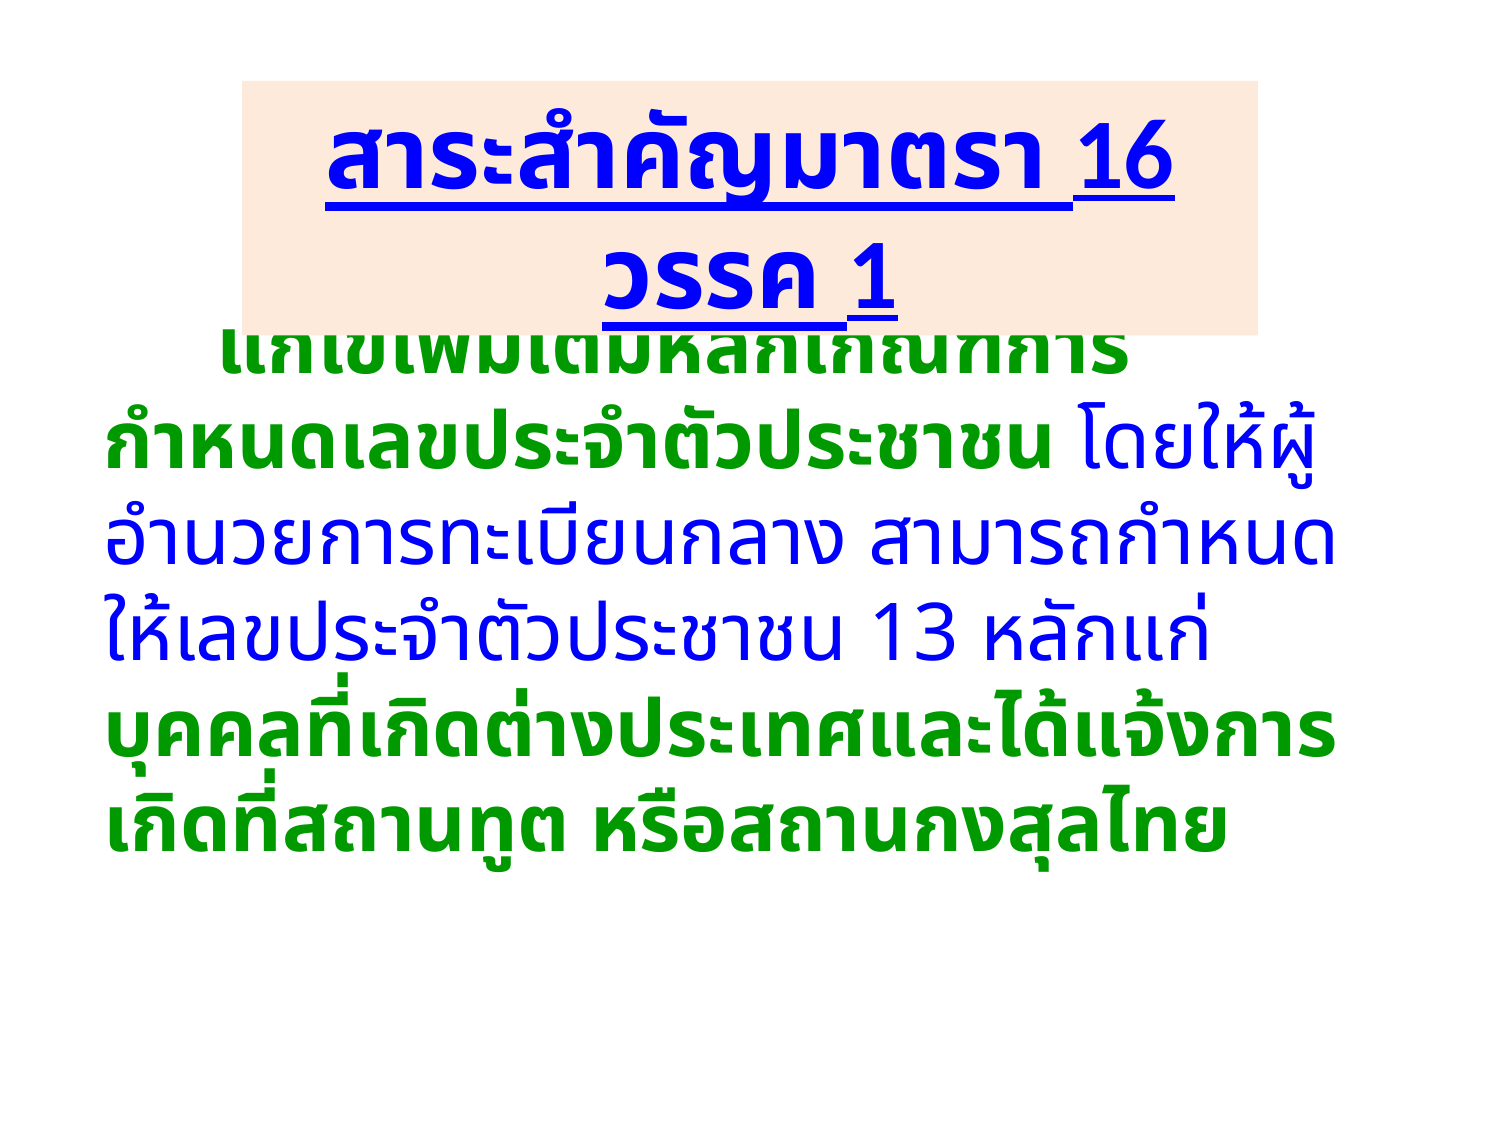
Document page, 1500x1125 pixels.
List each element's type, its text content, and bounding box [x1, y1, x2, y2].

text_box สาระสำคัญมาตรา 16 วรรค 1 [242, 80, 1258, 336]
title แก้ไขเพิ่มเติมหลักเกณฑ์การกำหนดเลขประจำตัวประชาชน โดยให้ผู้อำนวยการทะเบียนกลาง สามารถกำหนดให้เลขประจำตัวประชาชน 13 หลักแก่บุคคลที่เกิดต่างประเทศและได้แจ้งการเกิดที่สถานทูต หรือสถานกงสุลไทย [88, 280, 1364, 881]
